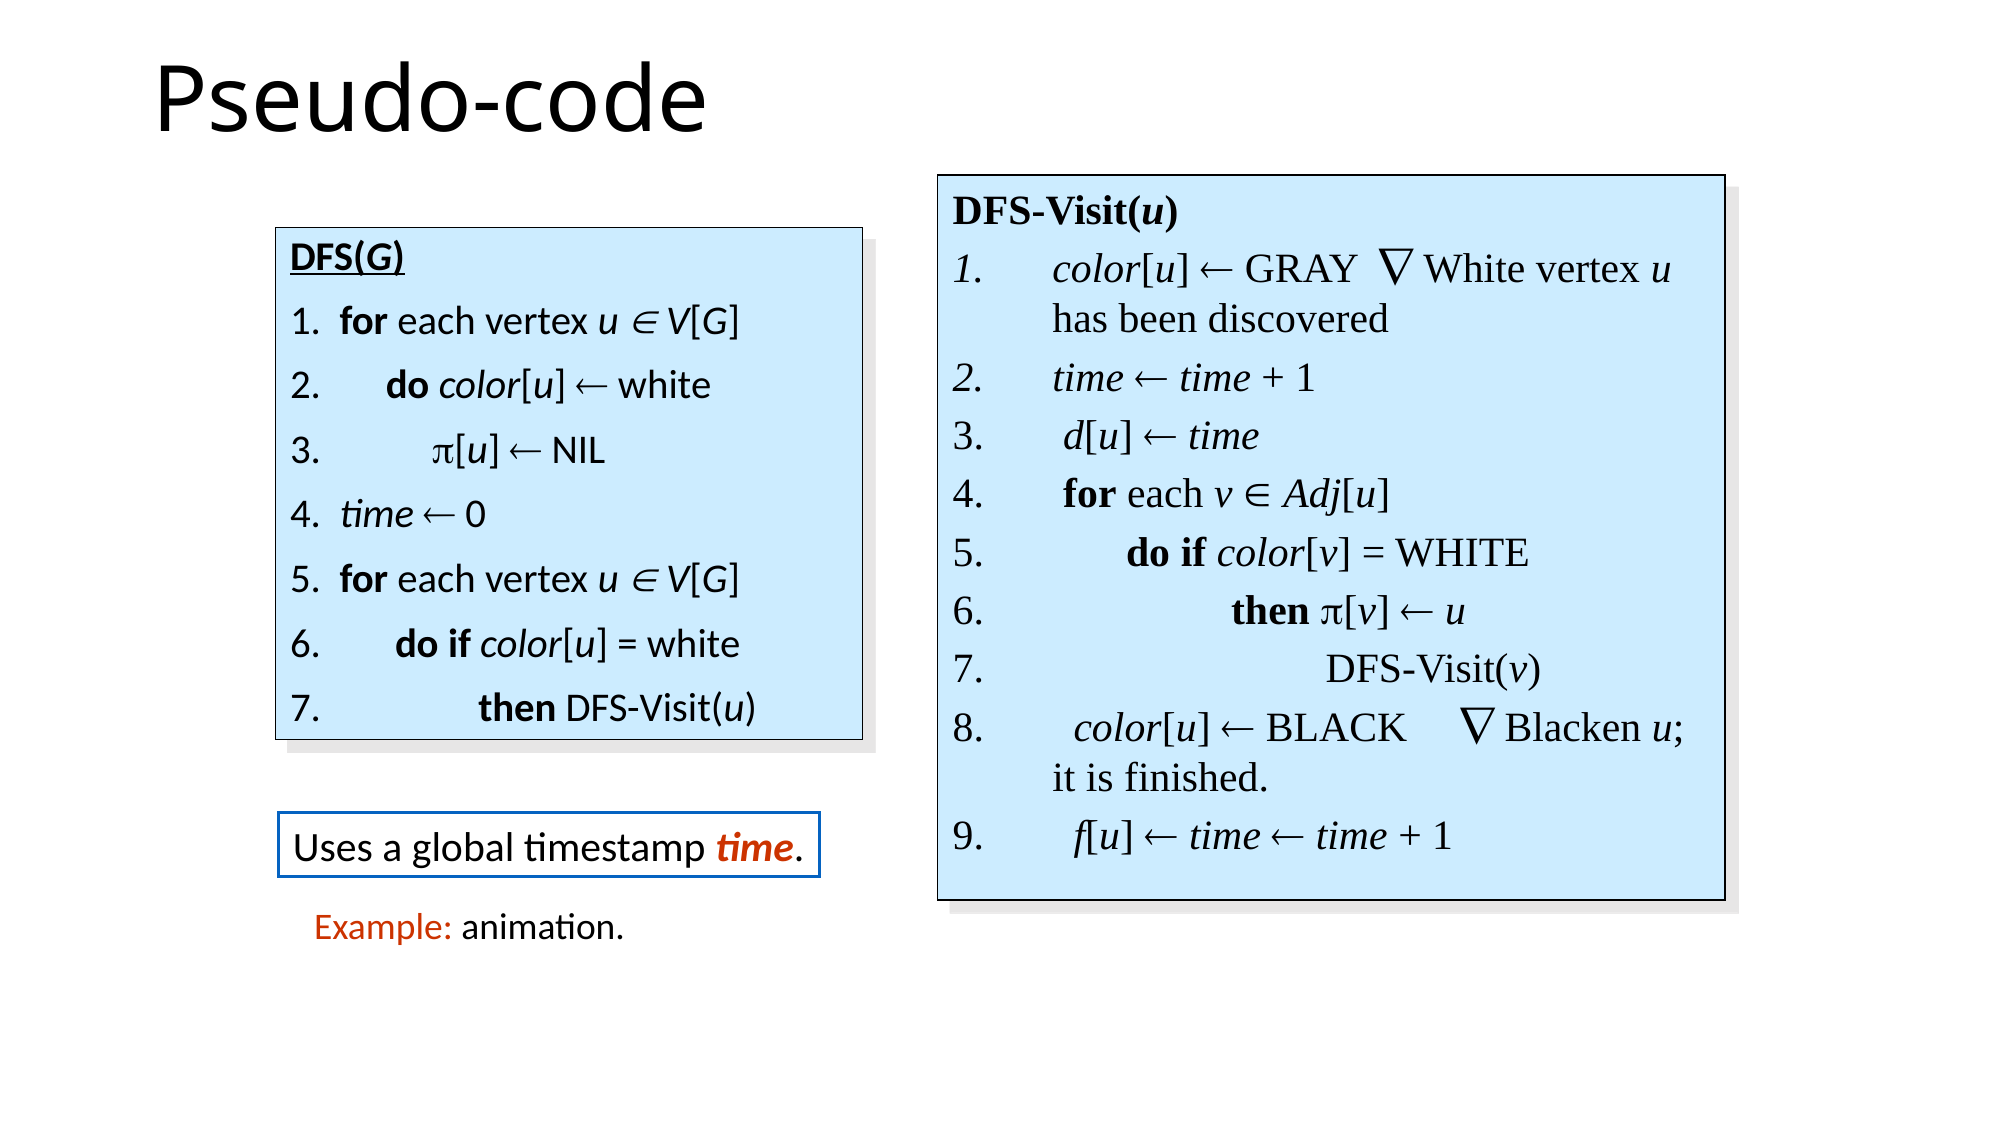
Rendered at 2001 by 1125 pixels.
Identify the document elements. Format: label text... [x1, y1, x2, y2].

text_box DFS-Visit(u) color[u]  GRAY  White vertex u has been discovered time  time + 1 d[u]  time for each v  Adj[u] do if color[v] = WHITE then [v]  u DFS-Visit(v) color[u]  BLACK  Blacken u; it is finished. f[u]  time  time + 1 [937, 174, 1725, 900]
text_box Example: animation. [299, 894, 641, 954]
list DFS(G) 1. for each vertex u  V[G] 2. do color[u]  white 3. [u]  NIL 4. time  0 5. for each vertex u  V[G] 6. do if color[u] = white 7. then DFS-Visit(u) [275, 227, 863, 740]
title Pseudo-code [137, 0, 1863, 211]
text_box Uses a global timestamp time. [278, 812, 820, 877]
